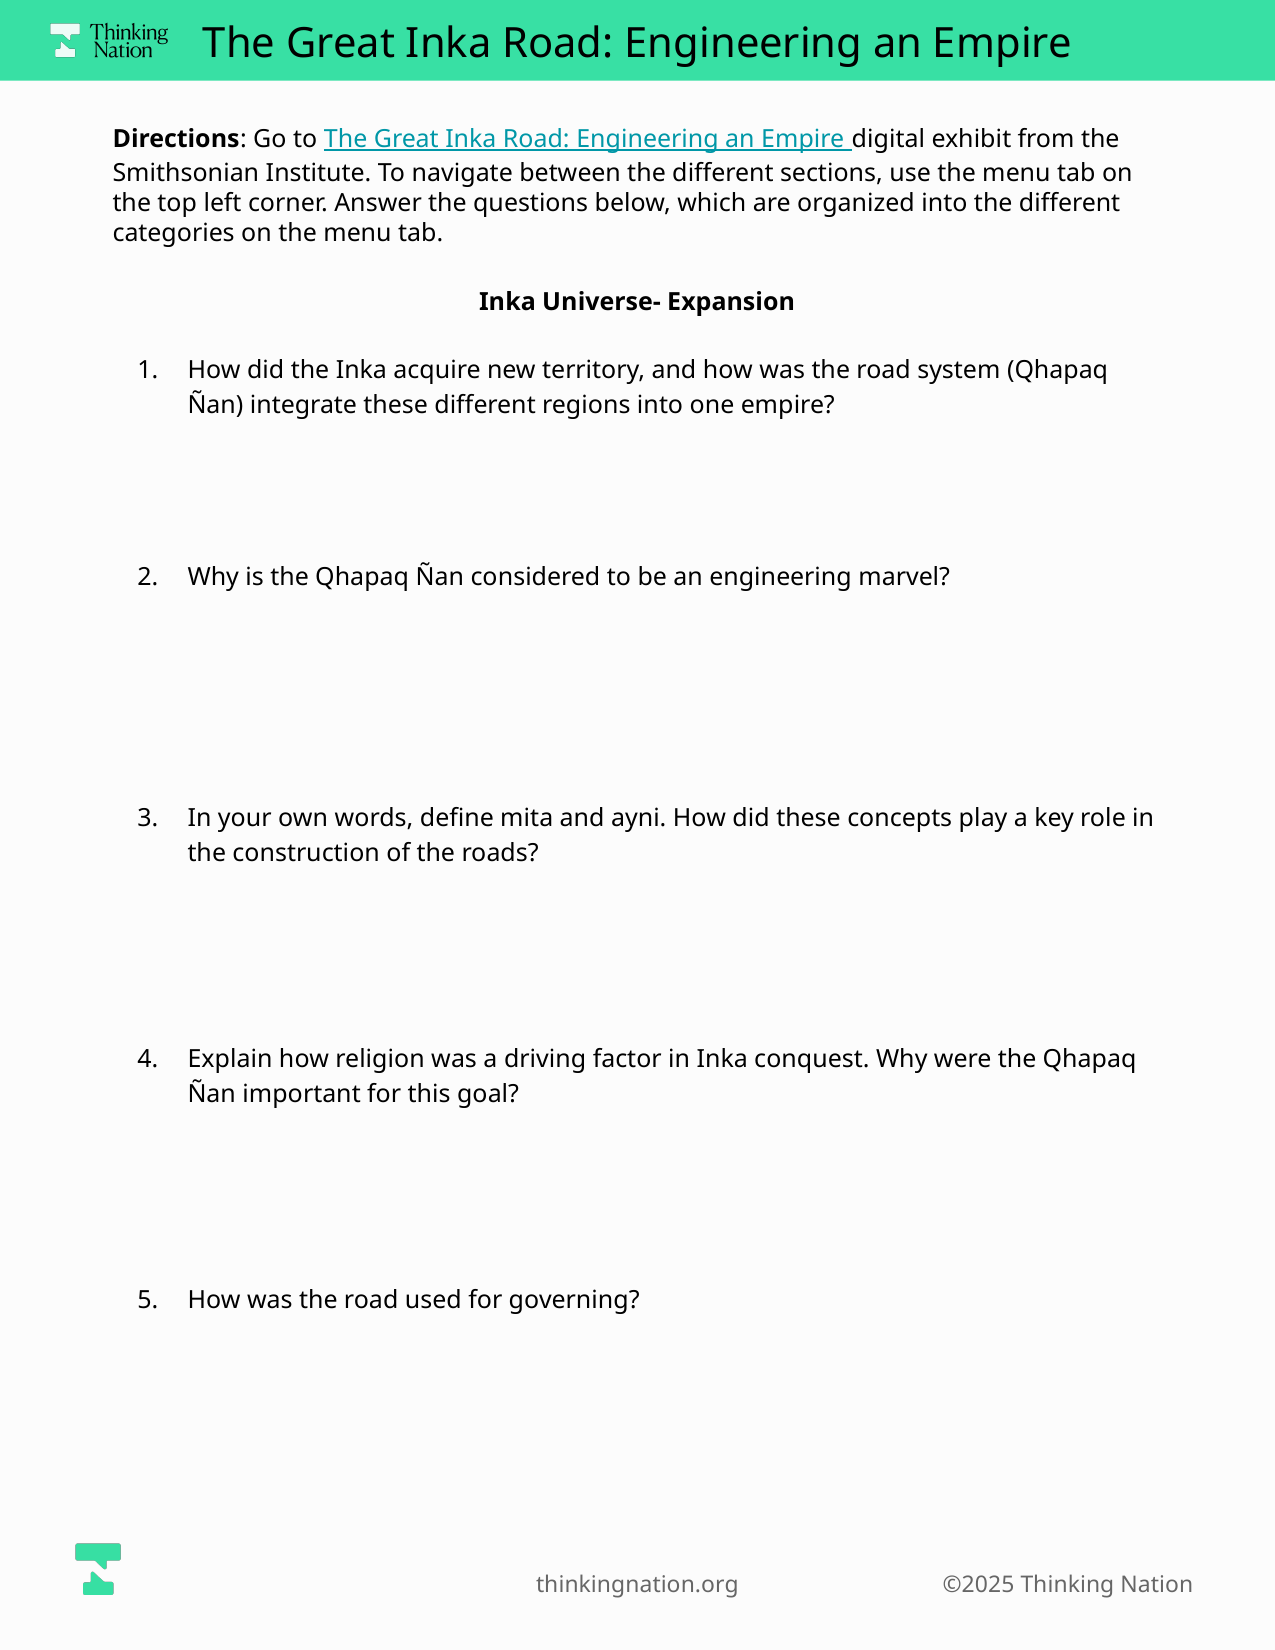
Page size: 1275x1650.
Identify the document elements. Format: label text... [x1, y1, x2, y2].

text_box Directions: Go to The Great Inka Road: Engineering an Empire digital exhibit from the Smithsonian Institute. To navigate between the different sections, use the menu tab on the top left corner. Answer the questions below, which are organized into the different categories on the menu tab. Inka Universe- Expansion How did the Inka acquire new territory, and how was the road system (Qhapaq Ñan) integrate these different regions into one empire? Why is the Qhapaq Ñan considered to be an engineering marvel? In your own words, define mita and ayni. How did these concepts play a key role in the construction of the roads? Explain how religion was a driving factor in Inka conquest. Why were the Qhapaq Ñan important for this goal? How was the road used for governing? [97, 107, 1178, 1513]
picture [36, 12, 172, 69]
text_box thinkingnation.org [486, 1553, 789, 1605]
text_box ©2025 Thinking Nation [907, 1553, 1210, 1605]
picture [62, 1533, 134, 1605]
text_box The Great Inka Road: Engineering an Empire [0, 0, 1275, 81]
